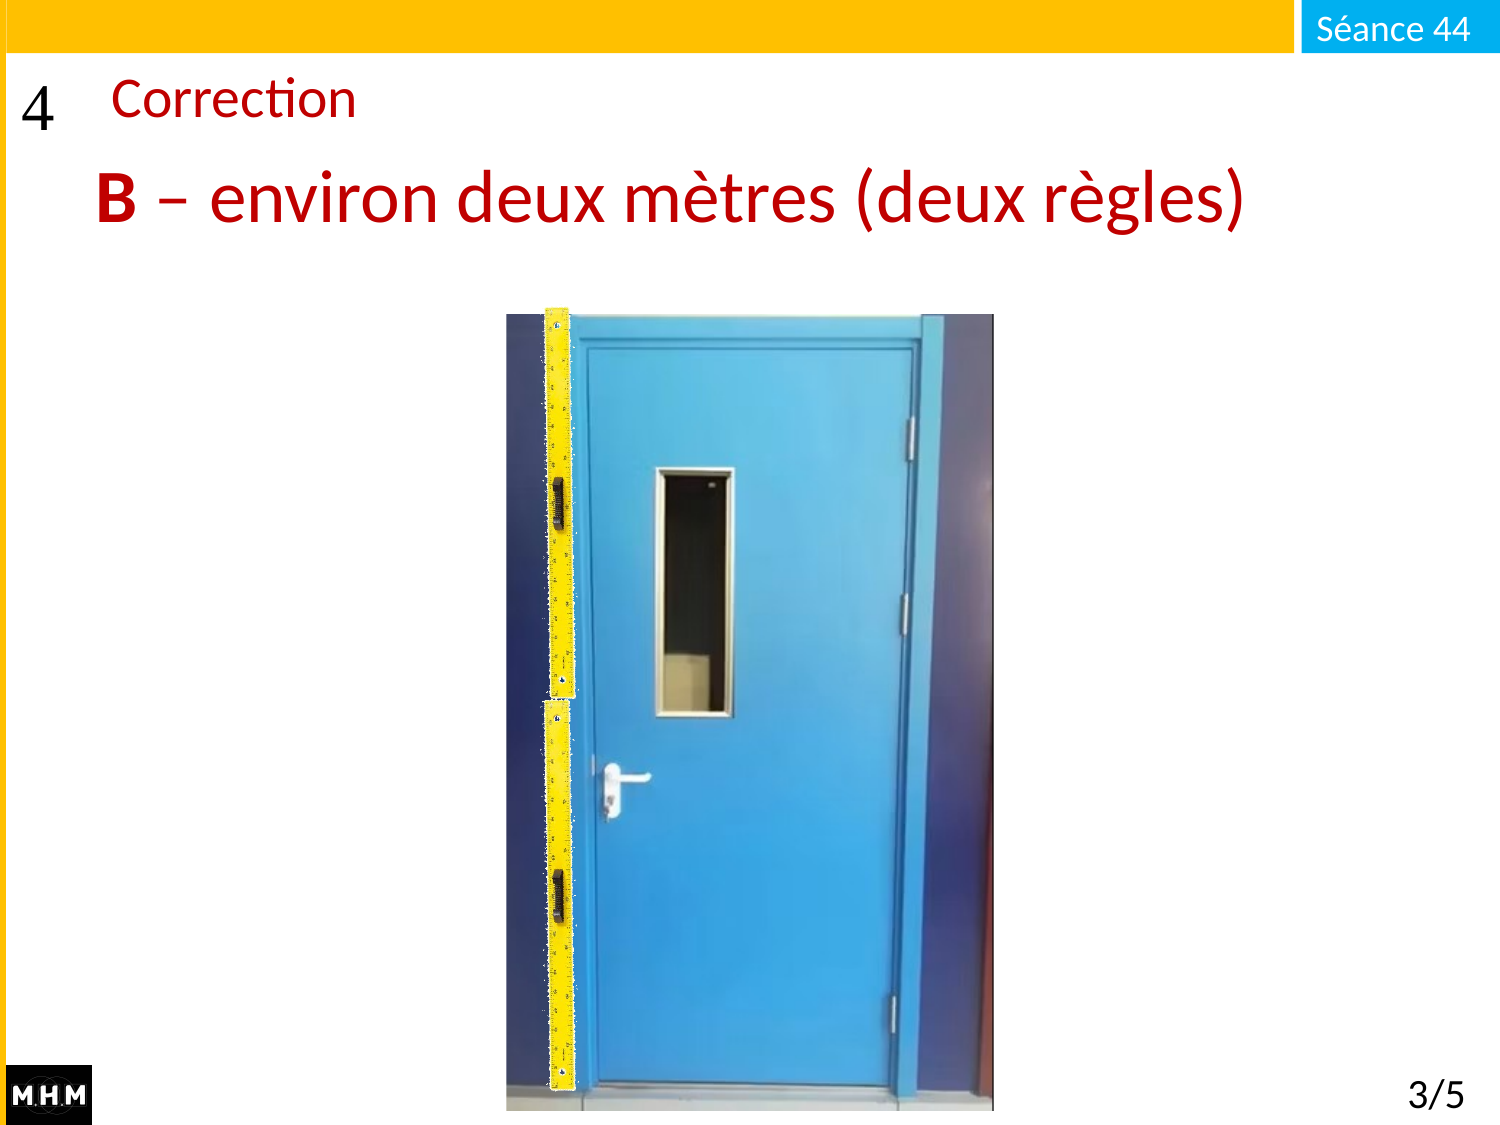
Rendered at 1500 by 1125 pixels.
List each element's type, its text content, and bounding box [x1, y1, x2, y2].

list 3/5 [1373, 1064, 1500, 1125]
title Correction [96, 60, 1391, 138]
picture [330, 273, 994, 1124]
text_box B – environ deux mètres (deux règles) [80, 149, 1407, 248]
picture [6, 1065, 92, 1125]
